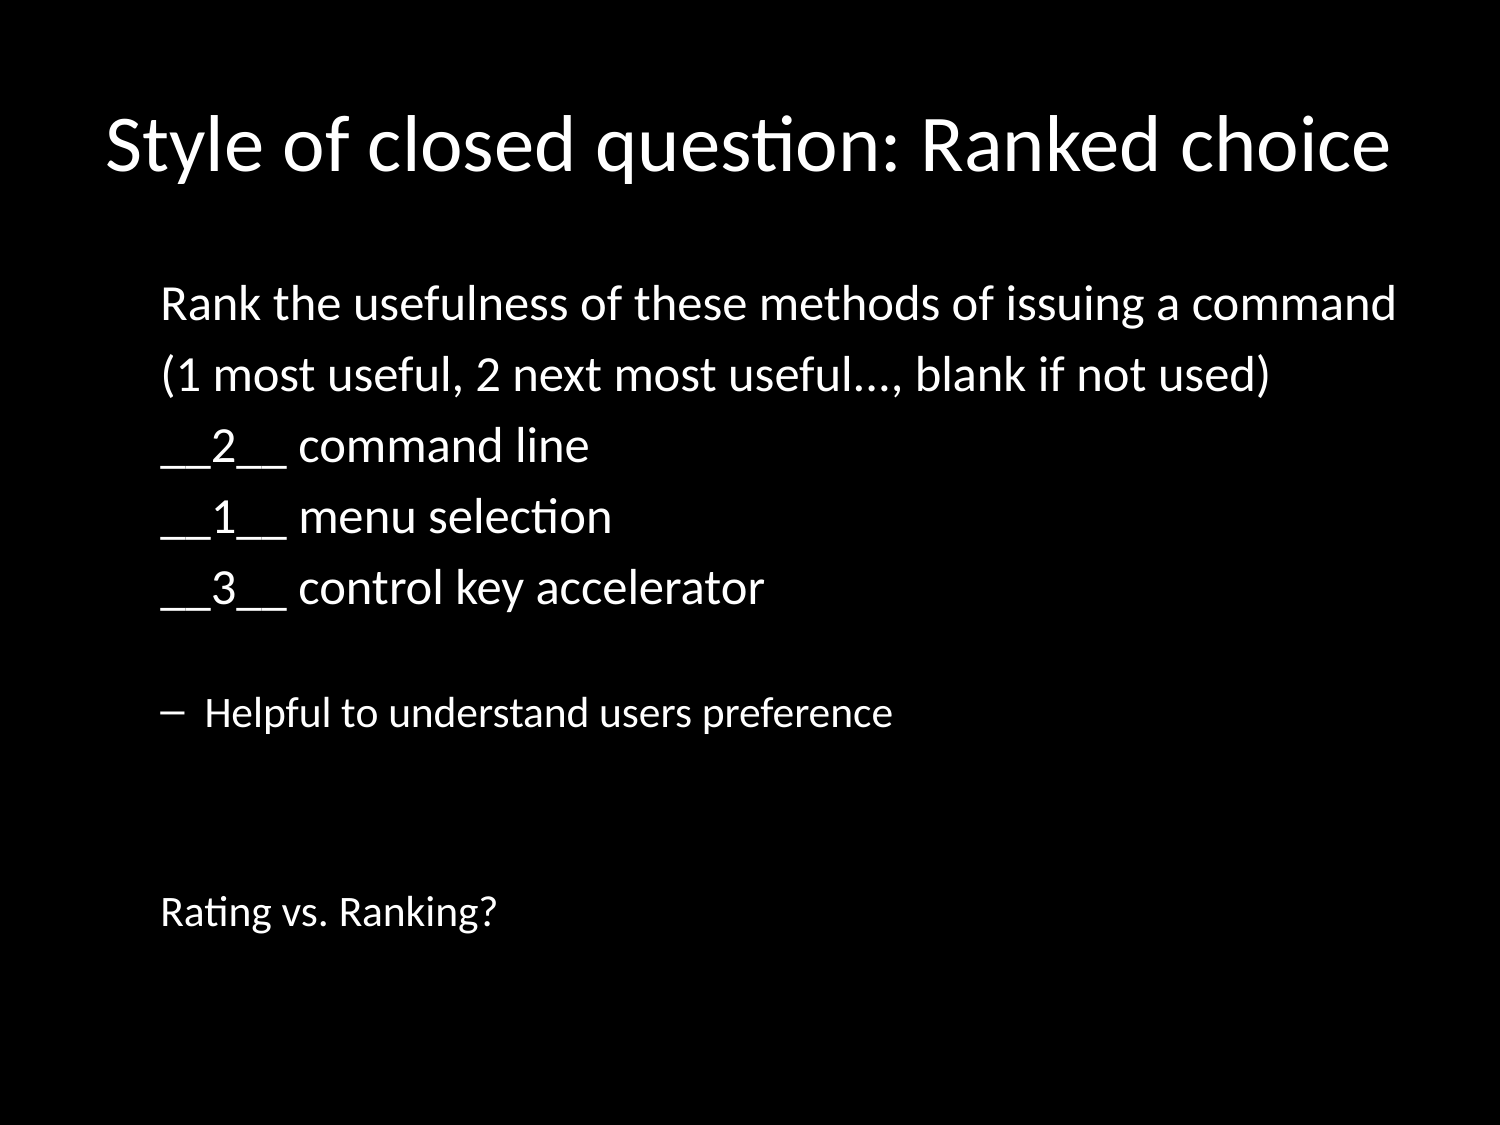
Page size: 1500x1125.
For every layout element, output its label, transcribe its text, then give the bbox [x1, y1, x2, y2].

list Rank the usefulness of these methods of issuing a command (1 most useful, 2 next most useful..., blank if not used) __2__ command line __1__ menu selection __3__ control key accelerator Helpful to understand users preference Rating vs. Ranking? [75, 262, 1425, 1005]
title Style of closed question: Ranked choice [75, 45, 1425, 233]
